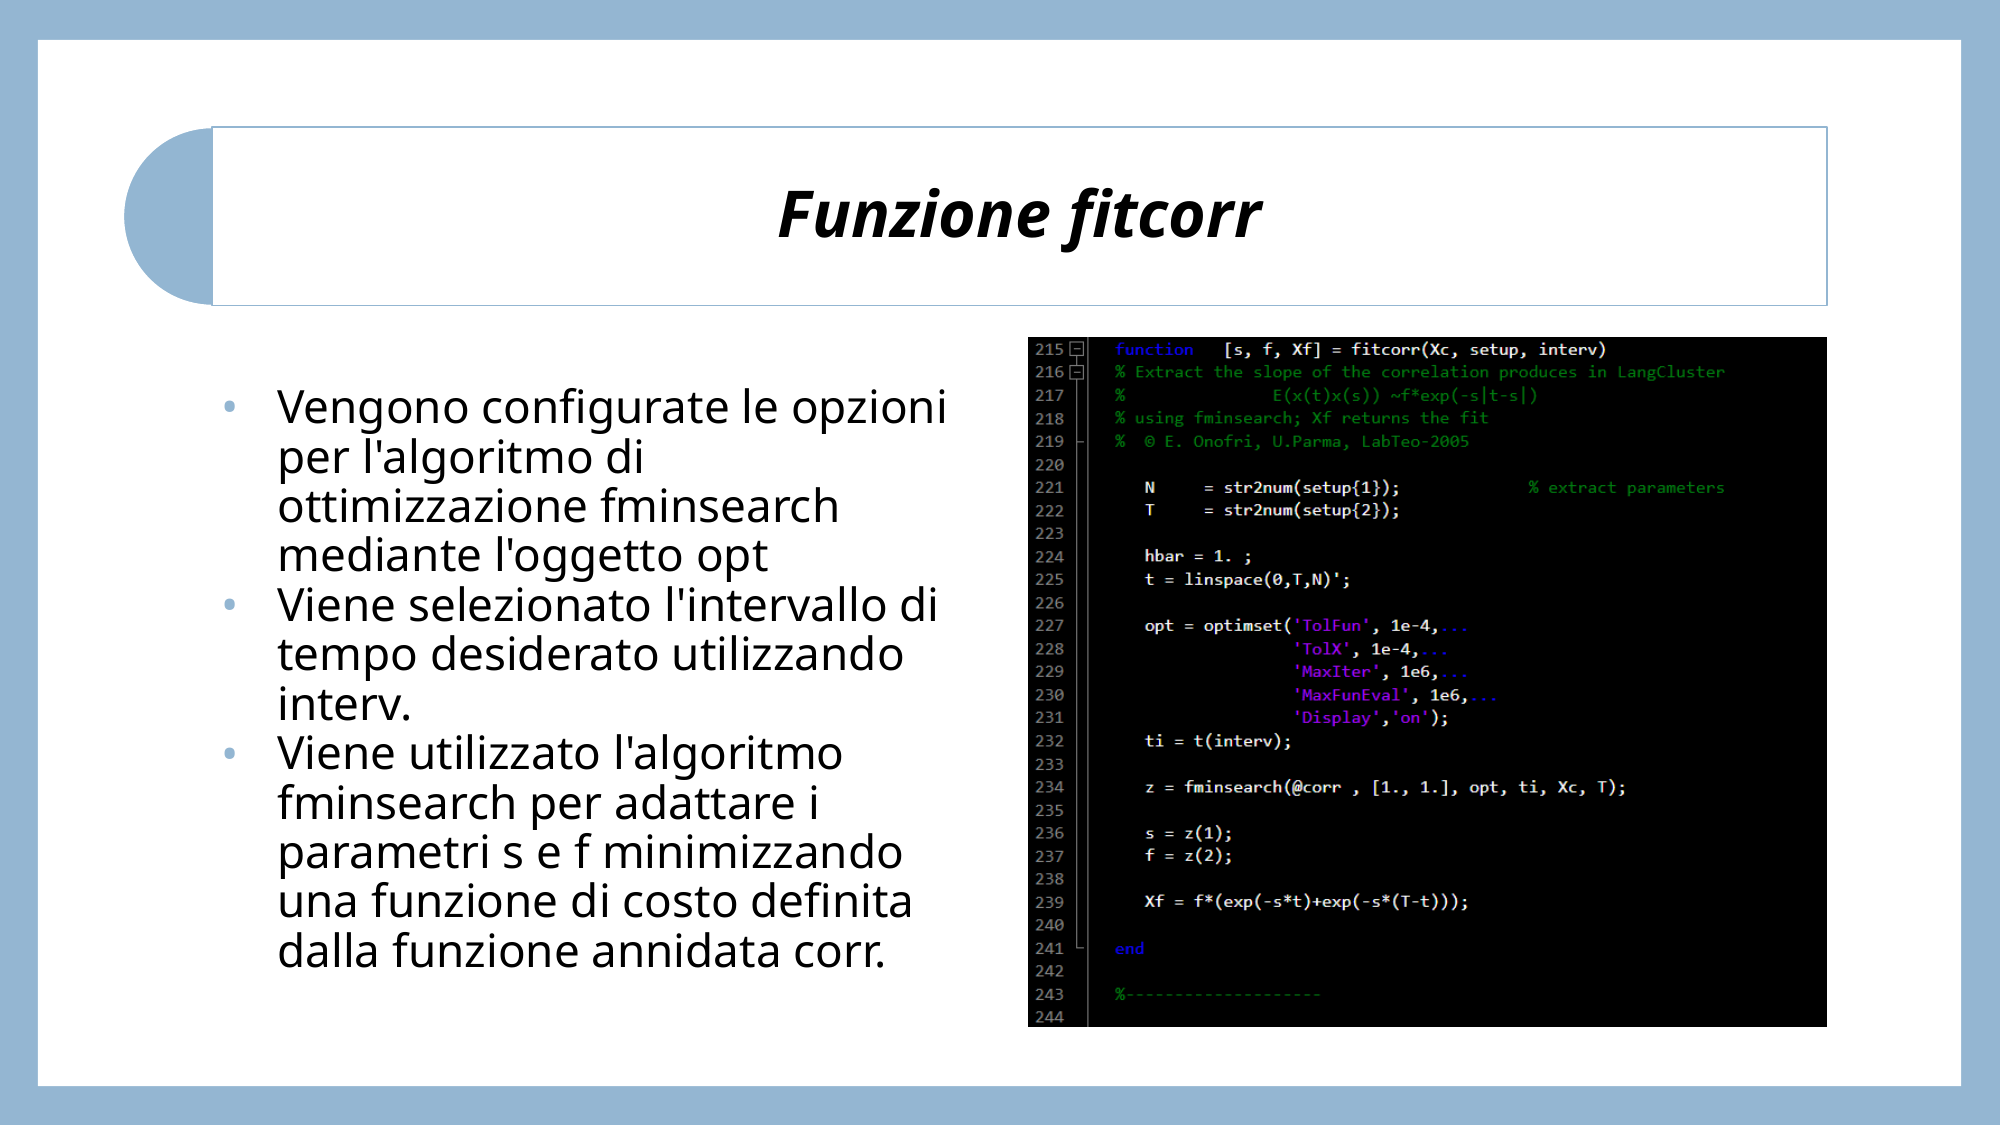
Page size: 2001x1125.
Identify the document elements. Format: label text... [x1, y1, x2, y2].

list Vengono configurate le opzioni per l'algoritmo di ottimizzazione fminsearch mediante l'oggetto opt Viene selezionato l'intervallo di tempo desiderato utilizzando interv. Viene utilizzato l'algoritmo fminsearch per adattare i parametri s e f minimizzando una funzione di costo definita dalla funzione annidata corr. [187, 376, 968, 1037]
picture [1027, 337, 1828, 1027]
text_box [122, 127, 1828, 306]
